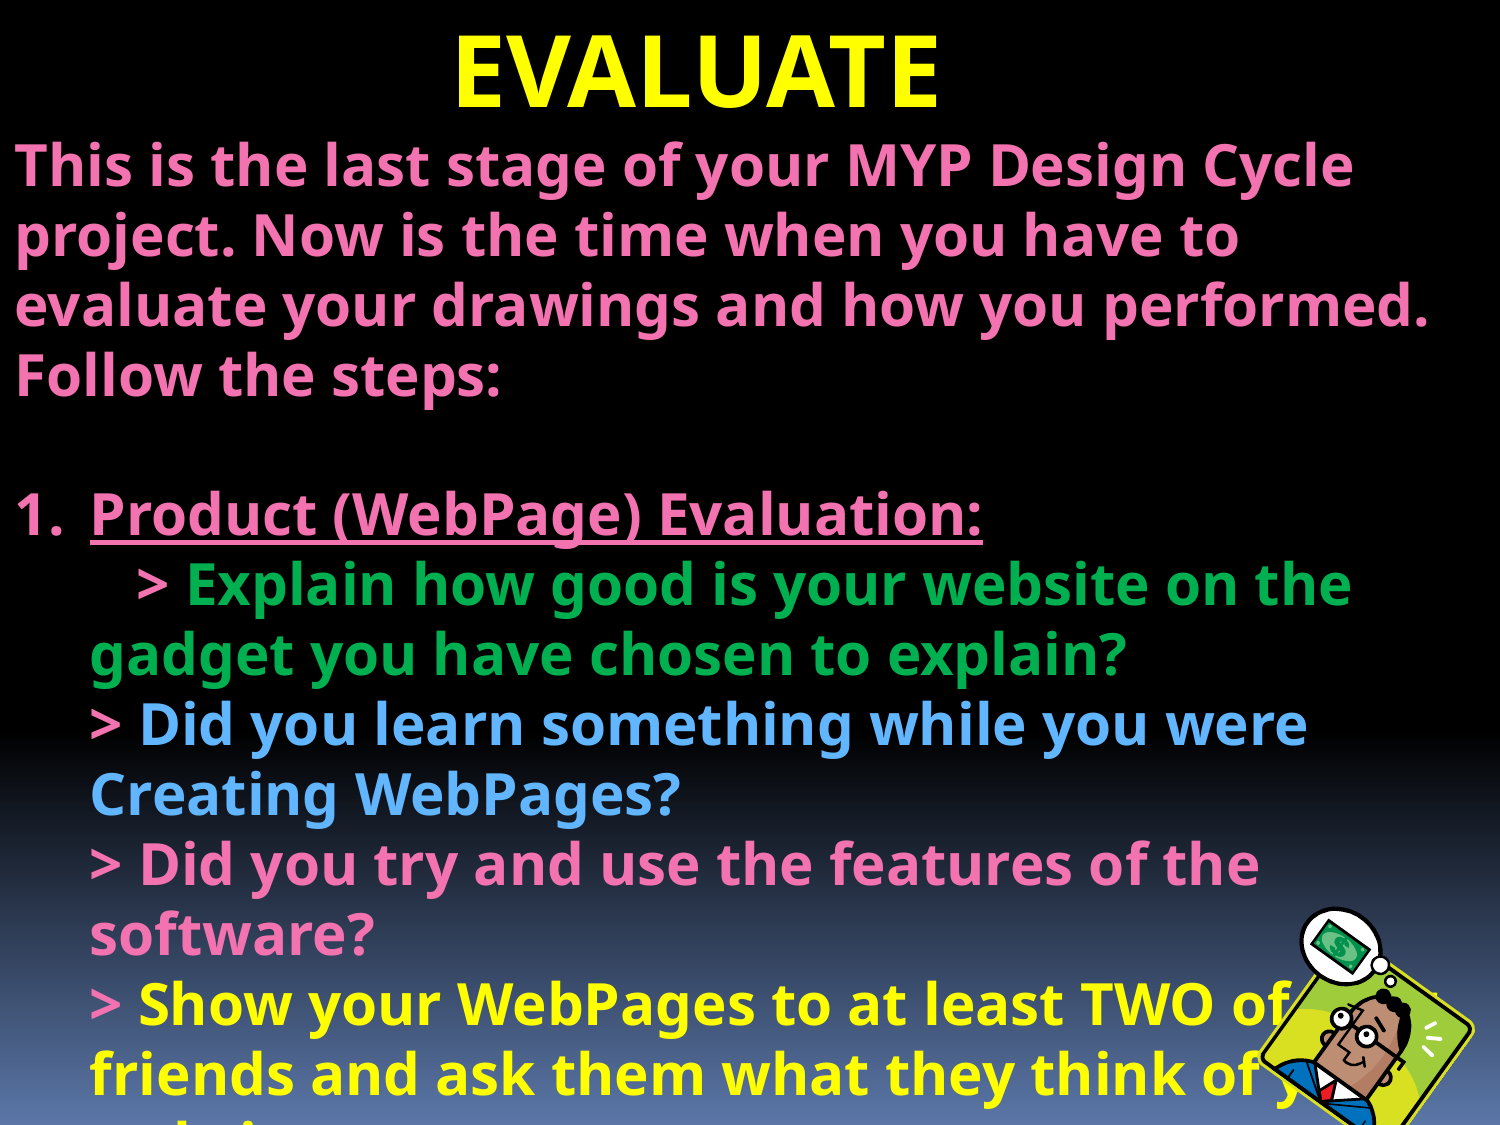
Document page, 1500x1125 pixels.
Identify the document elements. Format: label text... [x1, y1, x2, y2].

text_box EVALUATE [159, 0, 1235, 120]
picture [1255, 932, 1460, 1115]
text_box This is the last stage of your MYP Design Cycle project. Now is the time when you have to evaluate your drawings and how you performed. Follow the steps: Product (WebPage) Evaluation: > Explain how good is your website on the gadget you have chosen to explain? > Did you learn something while you were Creating WebPages? > Did you try and use the features of the software? > Show your WebPages to at least TWO of your friends and ask them what they think of your website.. [0, 120, 1500, 1125]
